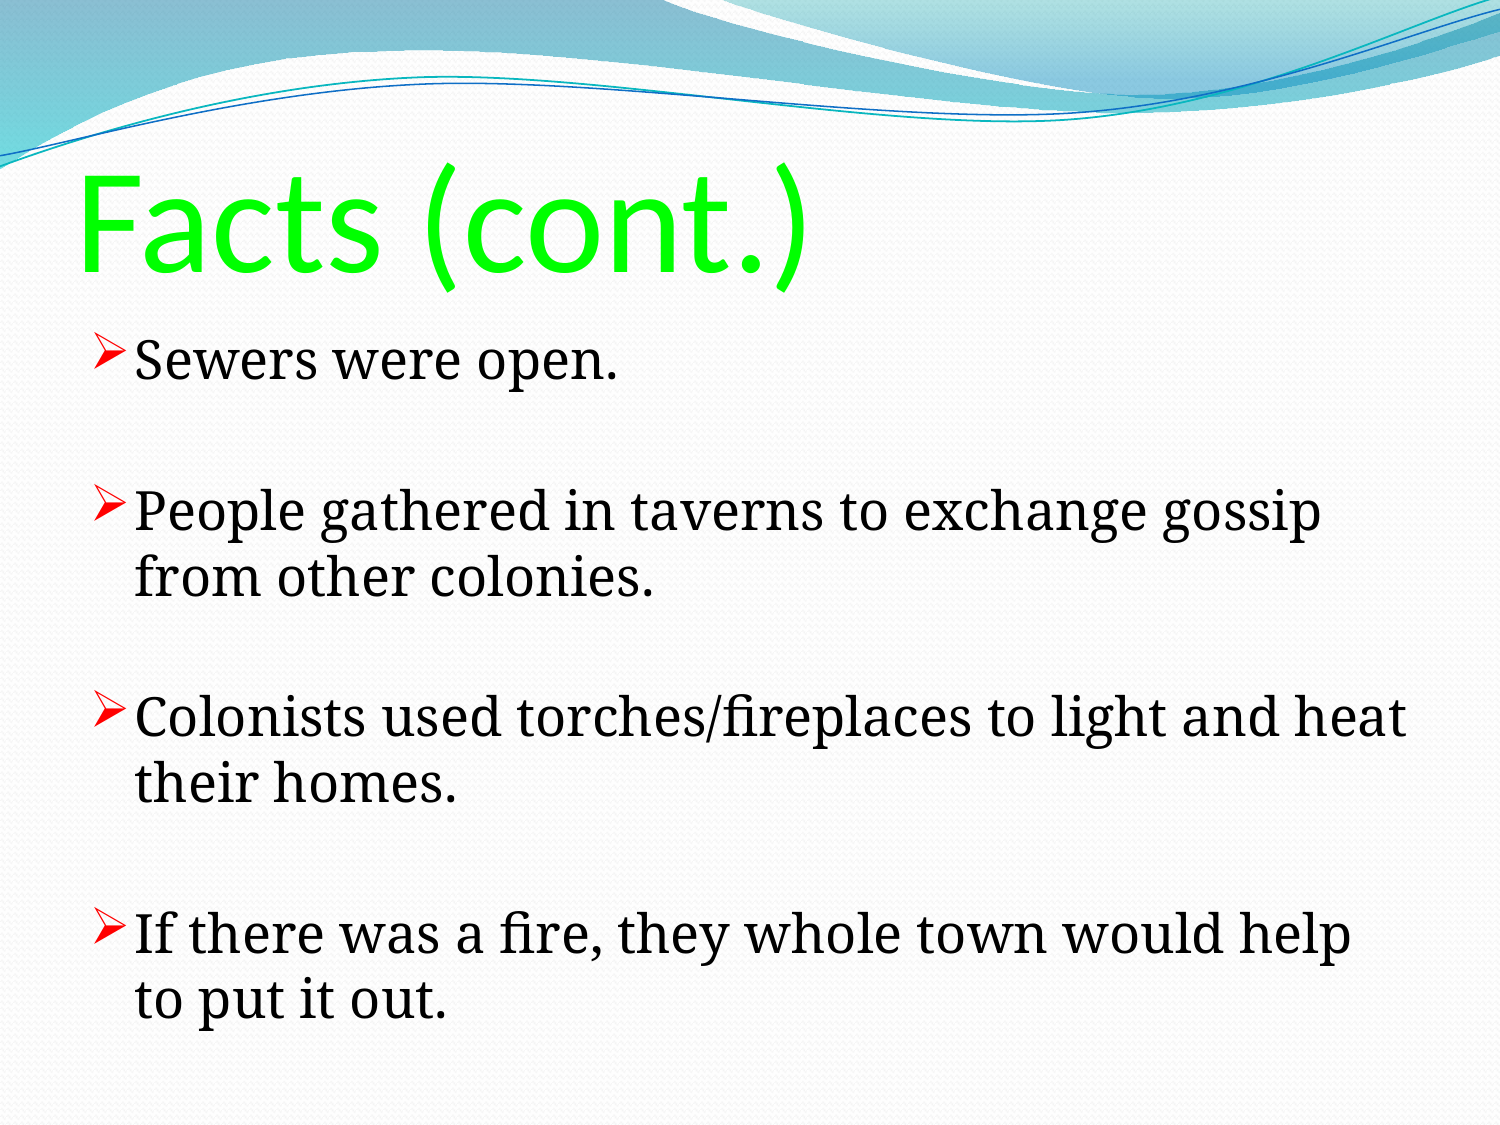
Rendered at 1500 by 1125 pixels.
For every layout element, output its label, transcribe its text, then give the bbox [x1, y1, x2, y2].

list Sewers were open. People gathered in taverns to exchange gossip from other colonies. Colonists used torches/fireplaces to light and heat their homes. If there was a fire, they whole town would help to put it out. [75, 317, 1425, 1038]
title Facts (cont.) [75, 115, 1425, 303]
